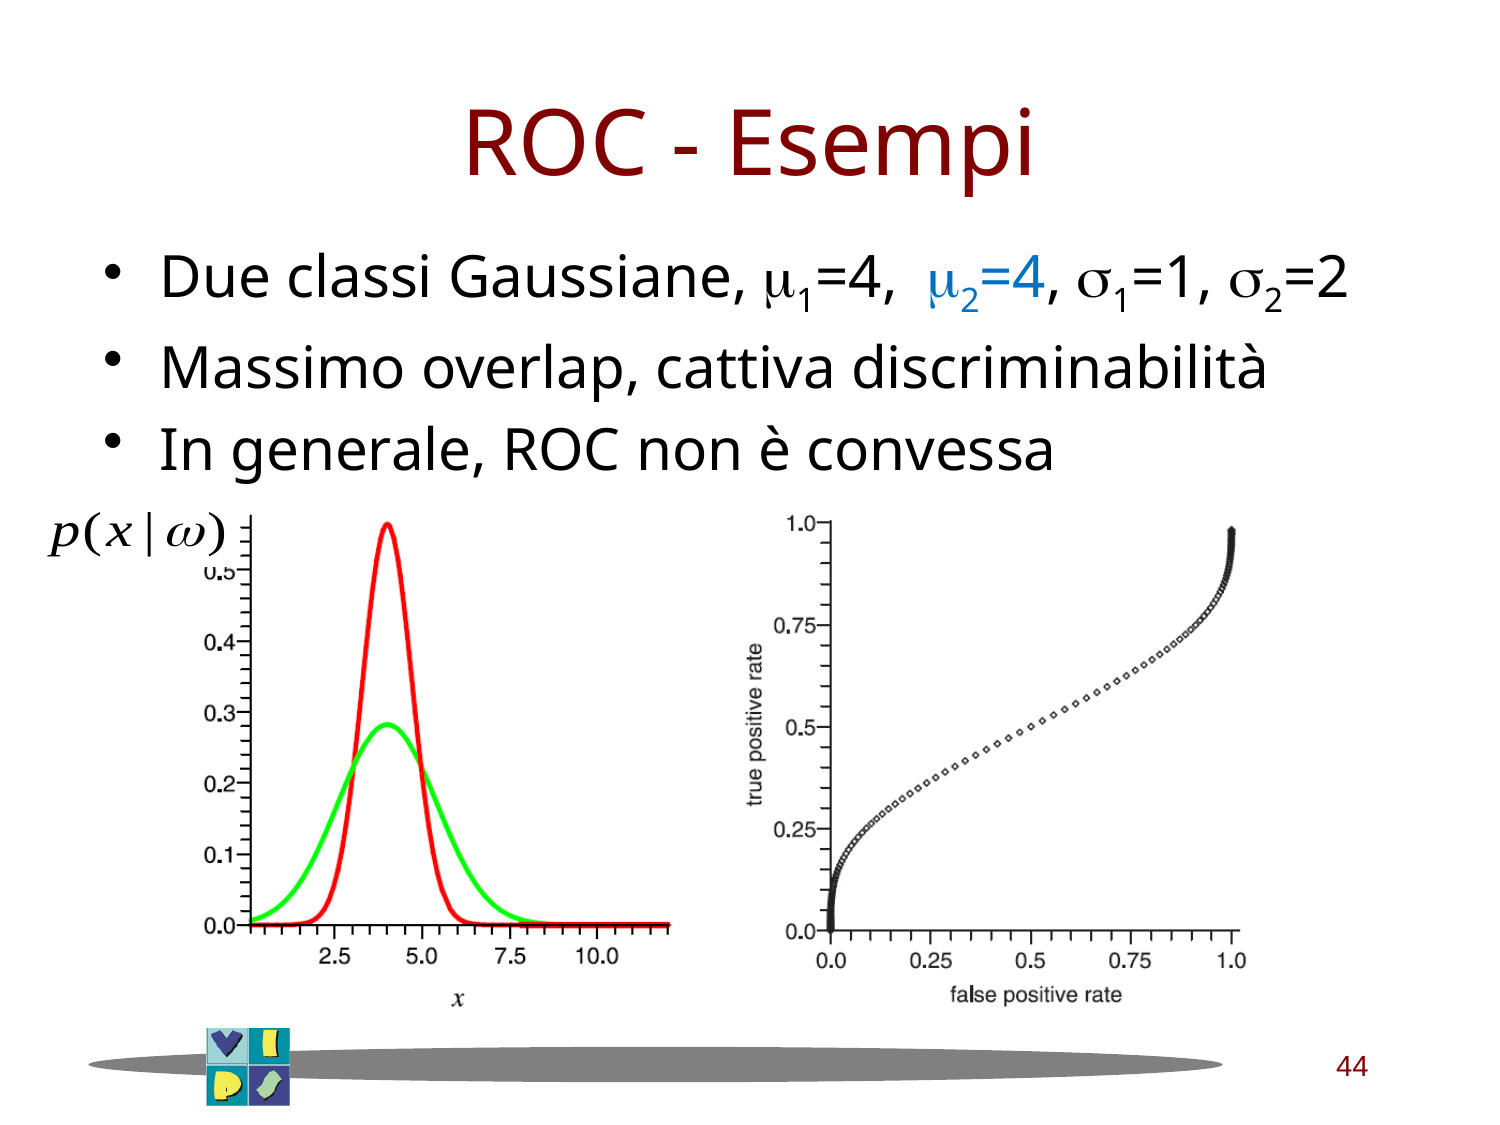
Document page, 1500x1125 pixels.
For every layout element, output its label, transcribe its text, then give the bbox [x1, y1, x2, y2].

title ROC - Esempi [75, 45, 1425, 233]
list Due classi Gaussiane, m1=4, m2=4, s1=1, s2=2 Massimo overlap, cattiva discriminabilità In generale, ROC non è convessa [88, 231, 1439, 975]
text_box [34, 501, 237, 568]
picture [135, 486, 1282, 1106]
slide_number 44 [1033, 1039, 1384, 1118]
